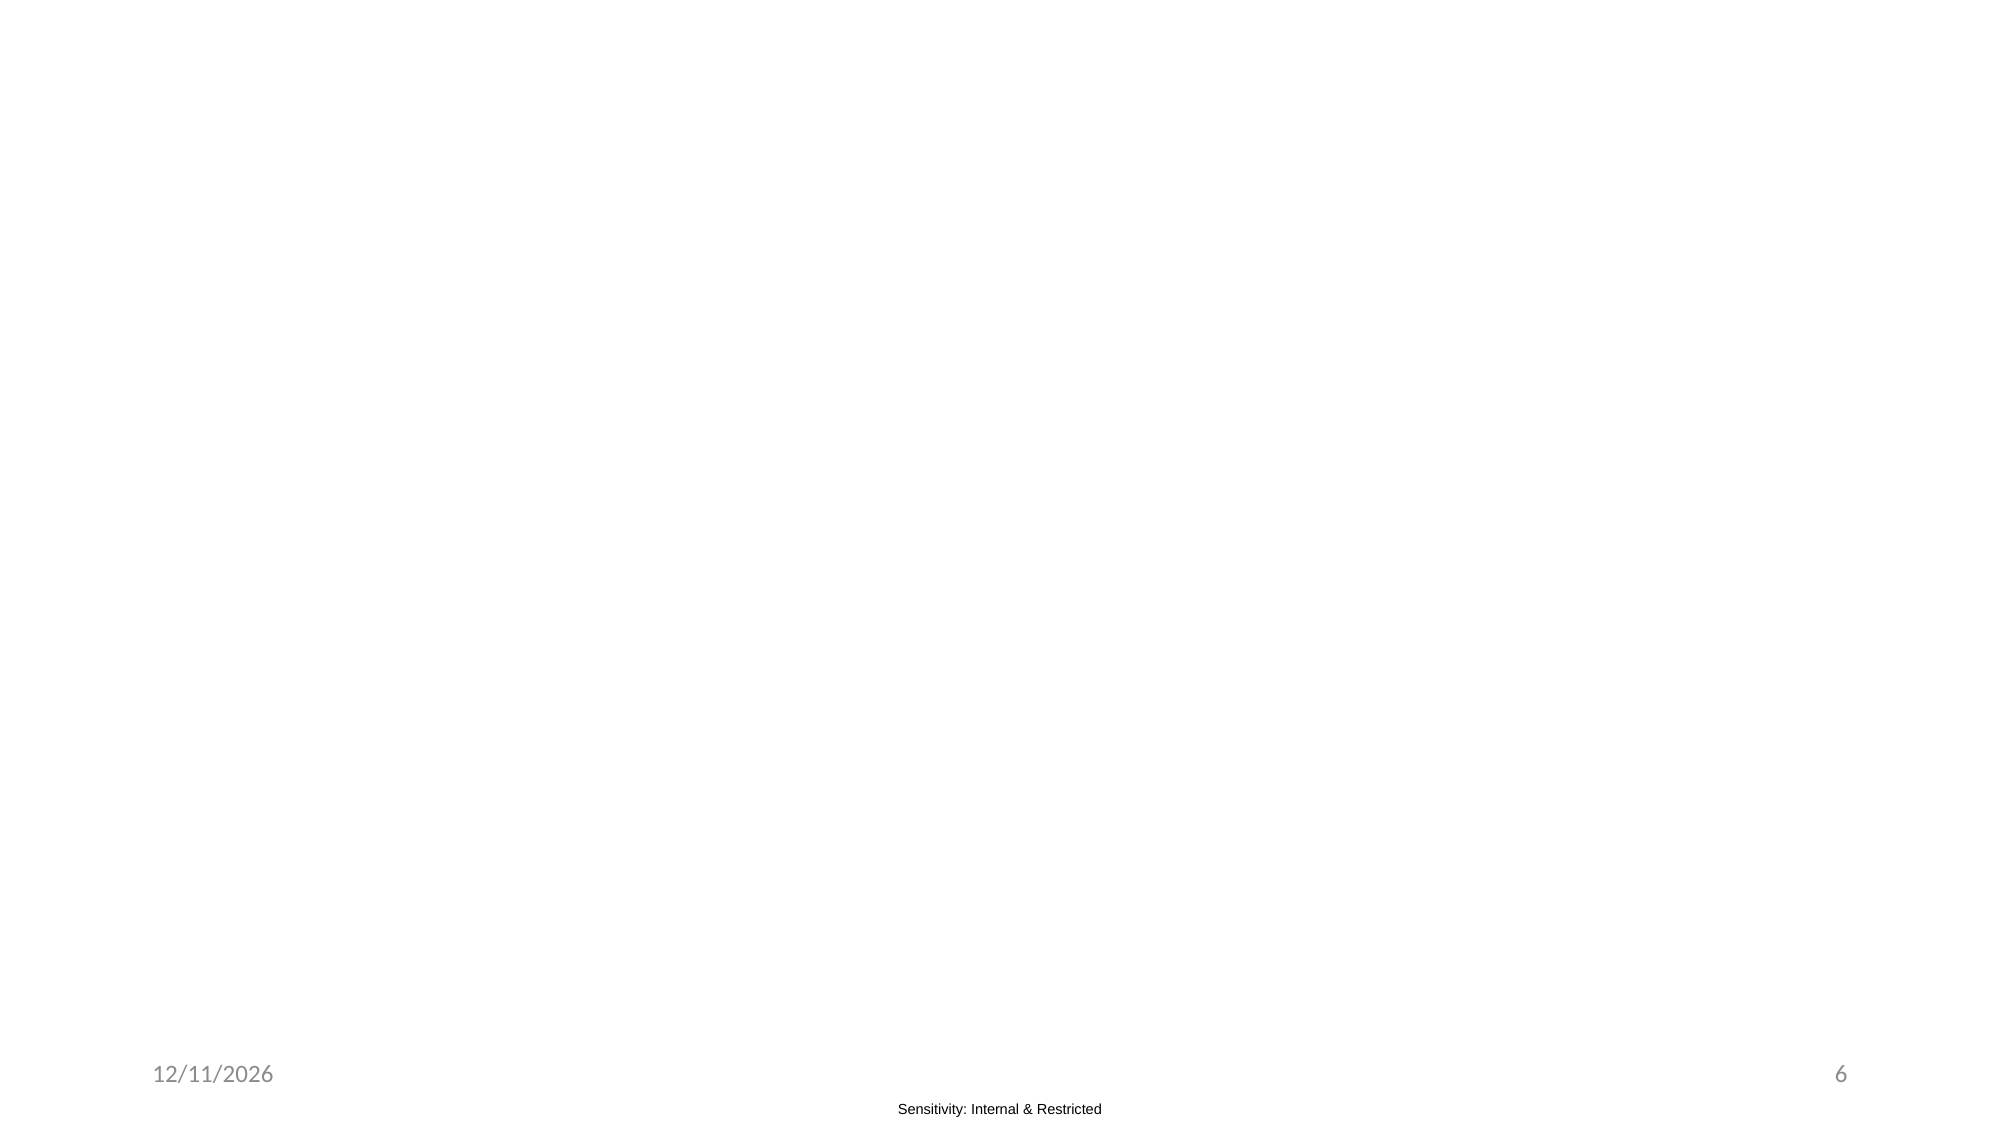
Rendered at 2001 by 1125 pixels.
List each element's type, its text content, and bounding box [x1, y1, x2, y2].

slide_number 6 [1412, 1042, 1863, 1103]
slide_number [137, 1042, 588, 1103]
